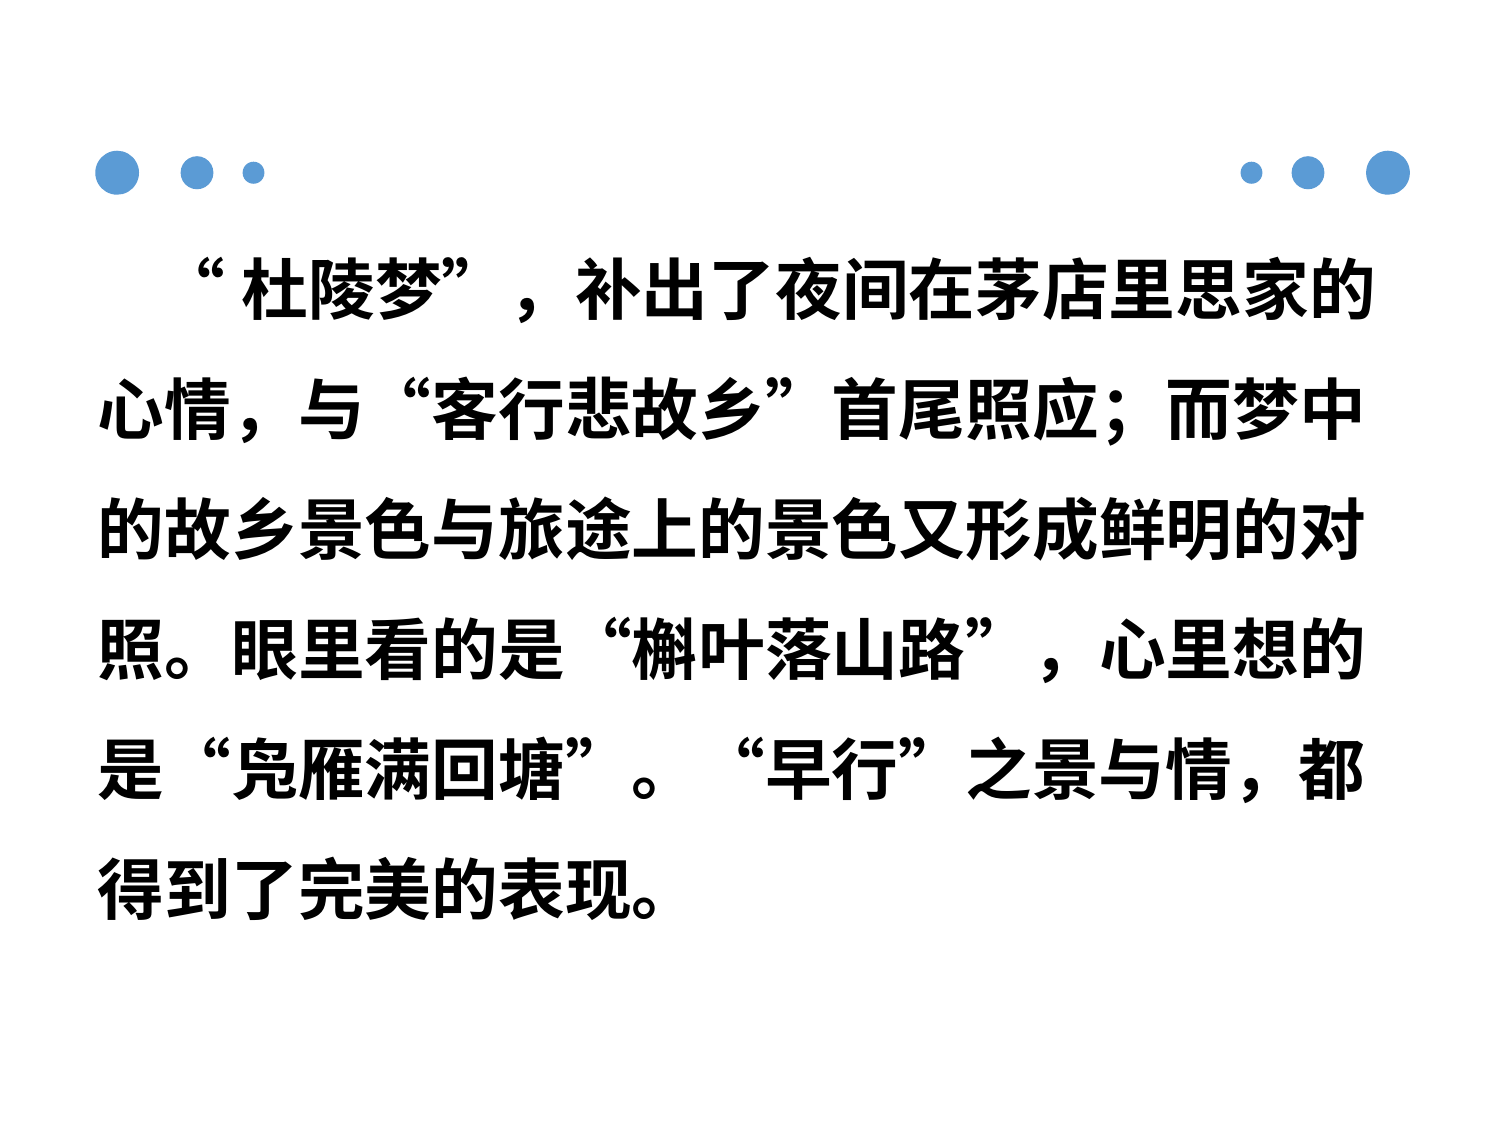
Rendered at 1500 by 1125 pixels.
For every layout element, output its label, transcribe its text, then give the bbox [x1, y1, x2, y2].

text_box “杜陵梦”，补出了夜间在茅店里思家的心情，与“客行悲故乡”首尾照应；而梦中的故乡景色与旅途上的景色又形成鲜明的对照。眼里看的是“槲叶落山路”，心里想的是“凫雁满回塘”。“早行”之景与情，都得到了完美的表现。 [83, 200, 1417, 935]
